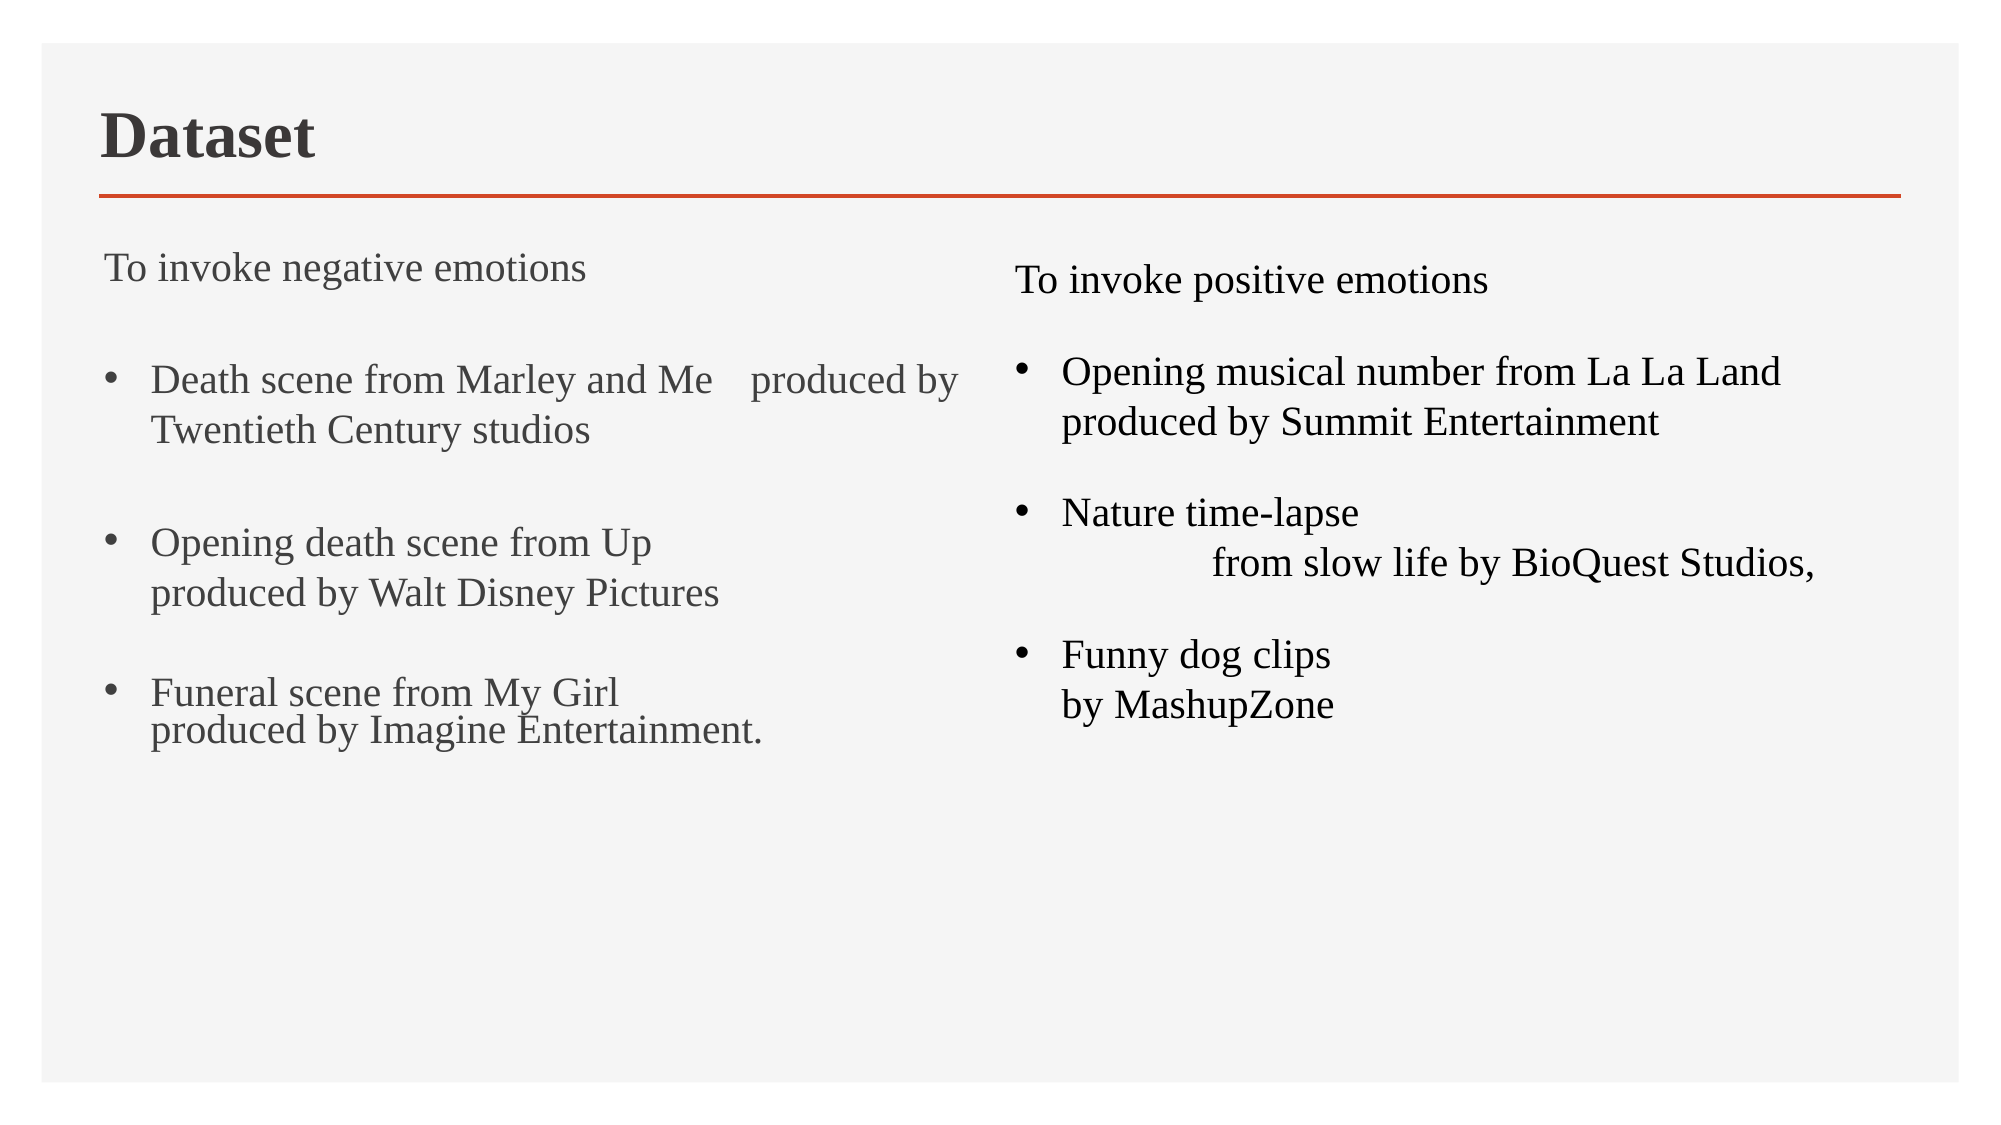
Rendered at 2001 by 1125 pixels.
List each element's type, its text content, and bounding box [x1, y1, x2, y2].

title Dataset [85, 73, 1214, 179]
text_box To invoke positive emotions Opening musical number from La La Land produced by Summit Entertainment Nature time-lapse from slow life by BioQuest Studios, Funny dog clips by MashupZone [999, 244, 1912, 735]
list To invoke negative emotions Death scene from Marley and Me produced by Twentieth Century studios Opening death scene from Up produced by Walt Disney Pictures Funeral scene from My Girl produced by Imagine Entertainment. [88, 244, 1000, 796]
